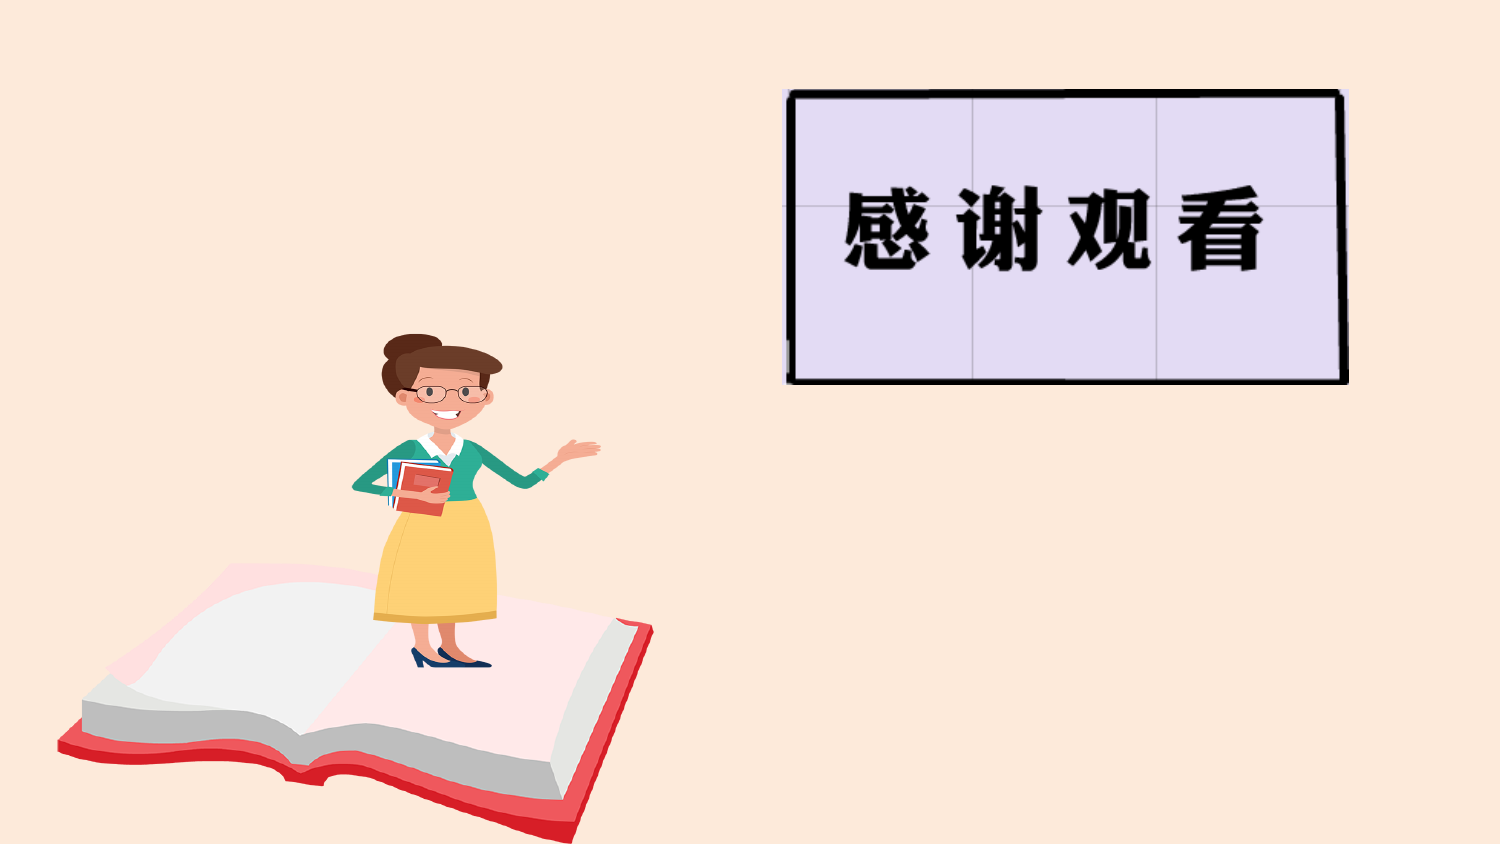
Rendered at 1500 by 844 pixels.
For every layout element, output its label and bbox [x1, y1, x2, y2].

picture [782, 89, 1349, 385]
text_box [26, 323, 677, 844]
